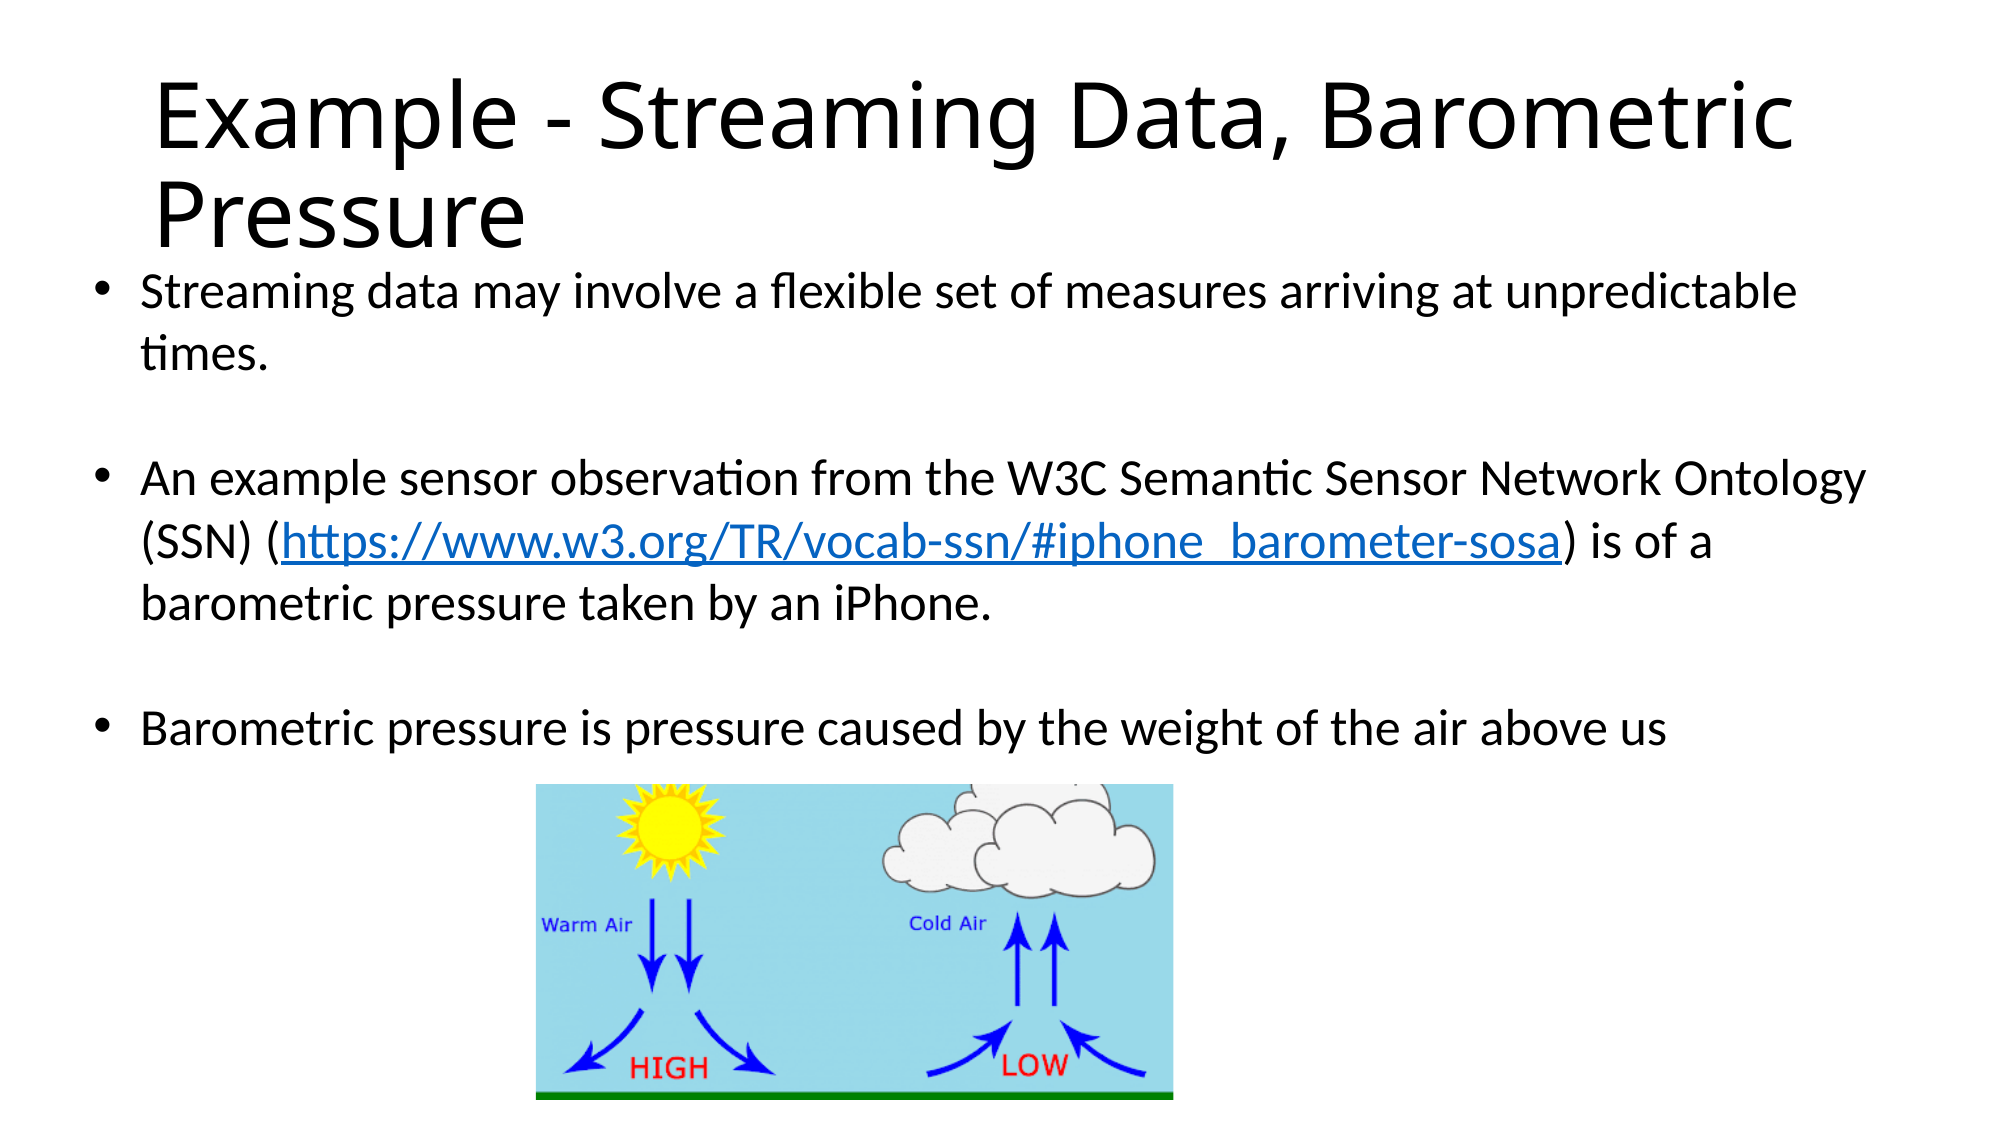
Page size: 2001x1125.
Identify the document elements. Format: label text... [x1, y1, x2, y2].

title Example - Streaming Data, Barometric Pressure [137, 59, 1939, 278]
picture [535, 784, 1174, 1100]
text_box Streaming data may involve a flexible set of measures arriving at unpredictable times. An example sensor observation from the W3C Semantic Sensor Network Ontology (SSN) (https://www.w3.org/TR/vocab-ssn/#iphone_barometer-sosa) is of a barometric pressure taken by an iPhone. Barometric pressure is pressure caused by the weight of the air above us [78, 186, 1953, 764]
